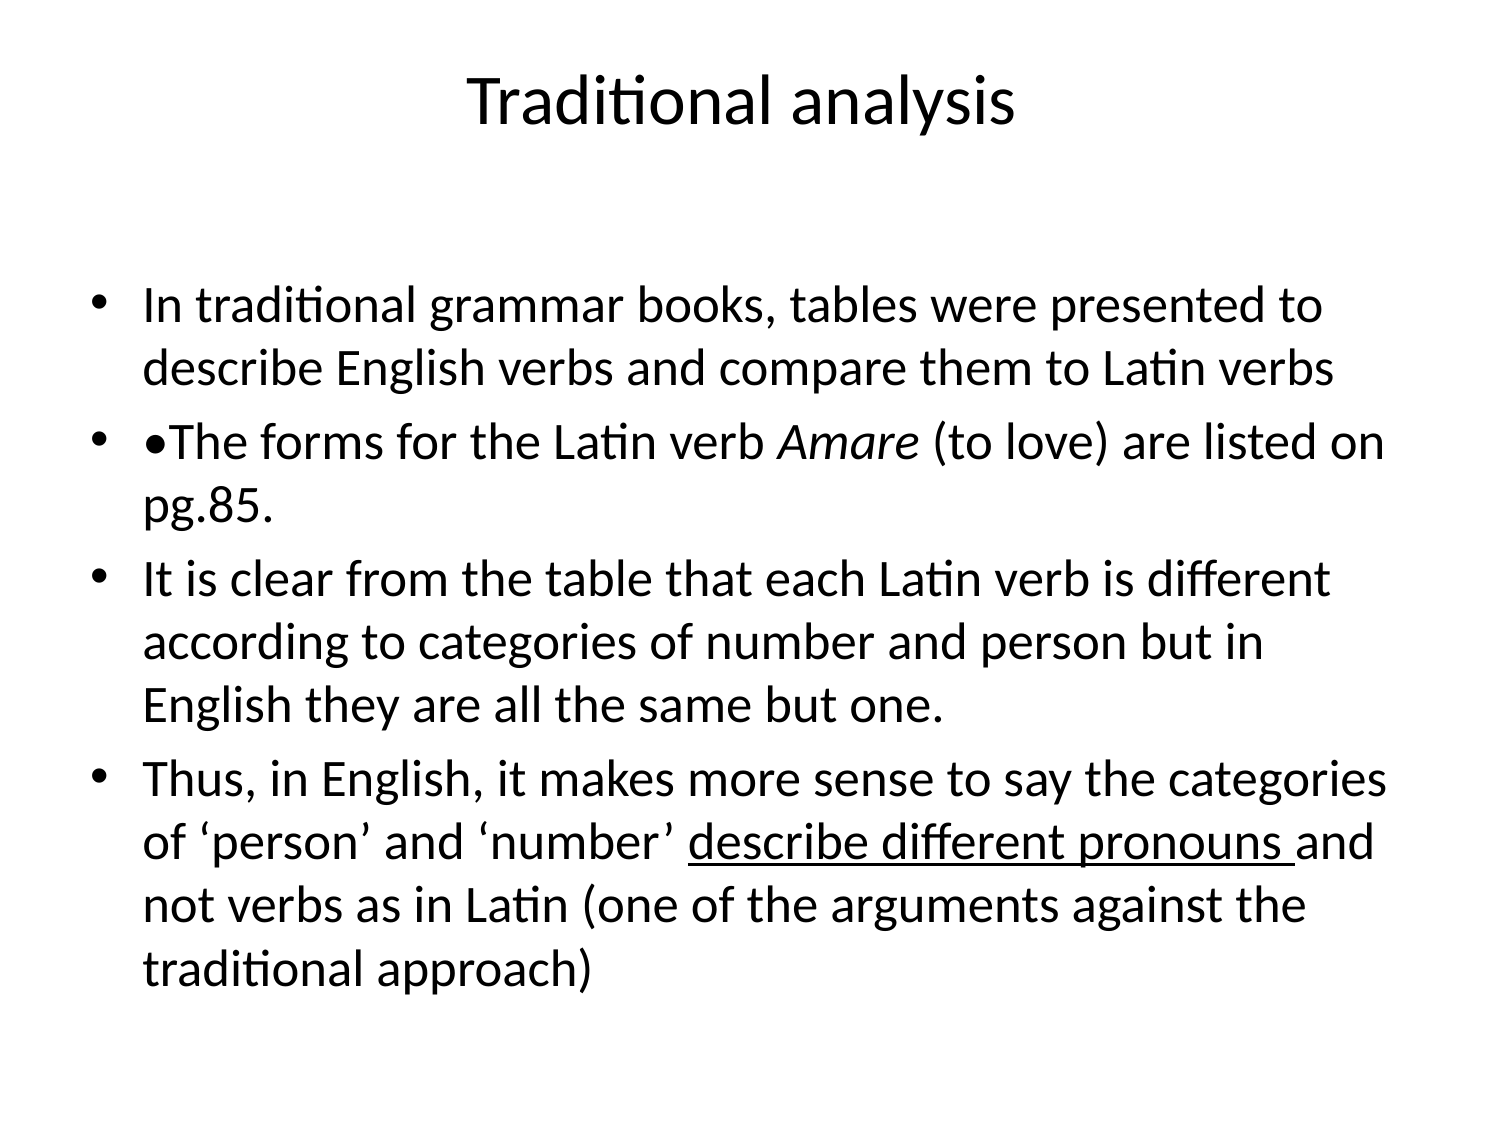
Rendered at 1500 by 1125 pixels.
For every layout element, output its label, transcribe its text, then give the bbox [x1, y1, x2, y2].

title Traditional analysis [75, 45, 1425, 233]
list In traditional grammar books, tables were presented to describe English verbs and compare them to Latin verbs •The forms for the Latin verb Amare (to love) are listed on pg.85. It is clear from the table that each Latin verb is different according to categories of number and person but in English they are all the same but one. Thus, in English, it makes more sense to say the categories of ‘person’ and ‘number’ describe different pronouns and not verbs as in Latin (one of the arguments against the traditional approach) [75, 262, 1425, 1005]
